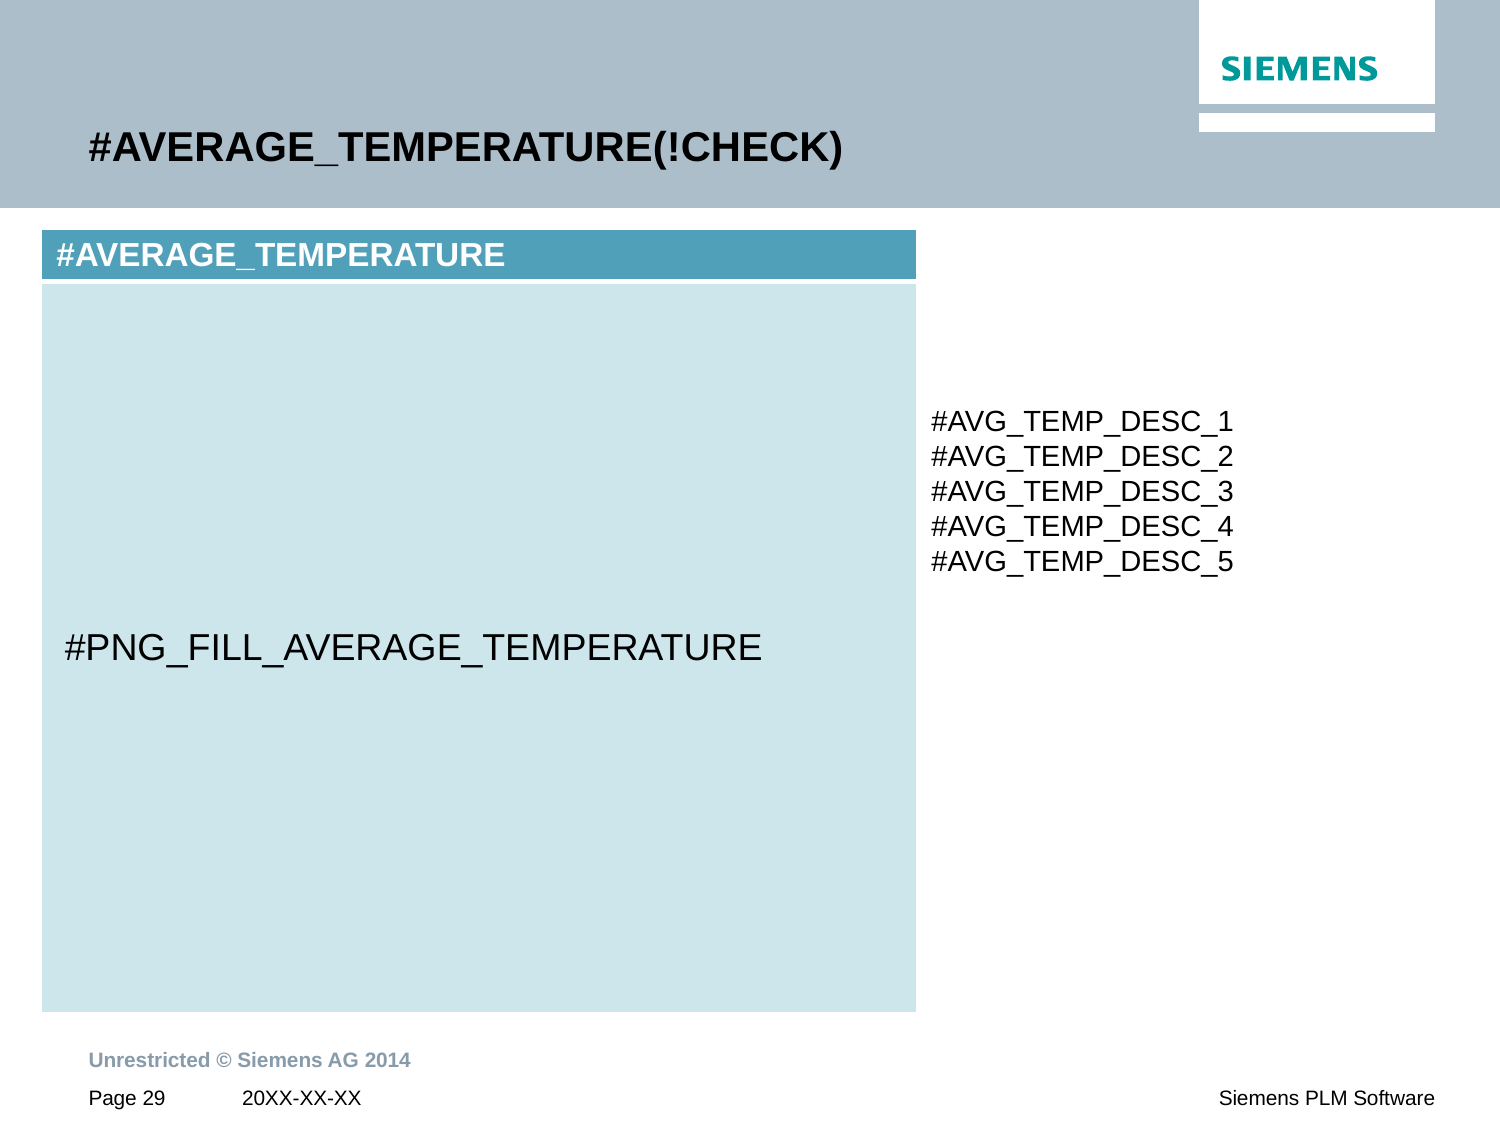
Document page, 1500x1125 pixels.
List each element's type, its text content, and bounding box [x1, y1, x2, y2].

text_box #PNG_FILL_AVERAGE_TEMPERATURE [64, 302, 892, 988]
table_cell [42, 284, 916, 1012]
table_header #AVERAGE_TEMPERATURE [42, 230, 916, 279]
title #AVERAGE_TEMPERATURE(!CHECK) [0, 0, 1500, 209]
text_box #AVG_TEMP_DESC_1 #AVG_TEMP_DESC_2 #AVG_TEMP_DESC_3 #AVG_TEMP_DESC_4 #AVG_TEMP_DESC_5 [916, 395, 1436, 620]
